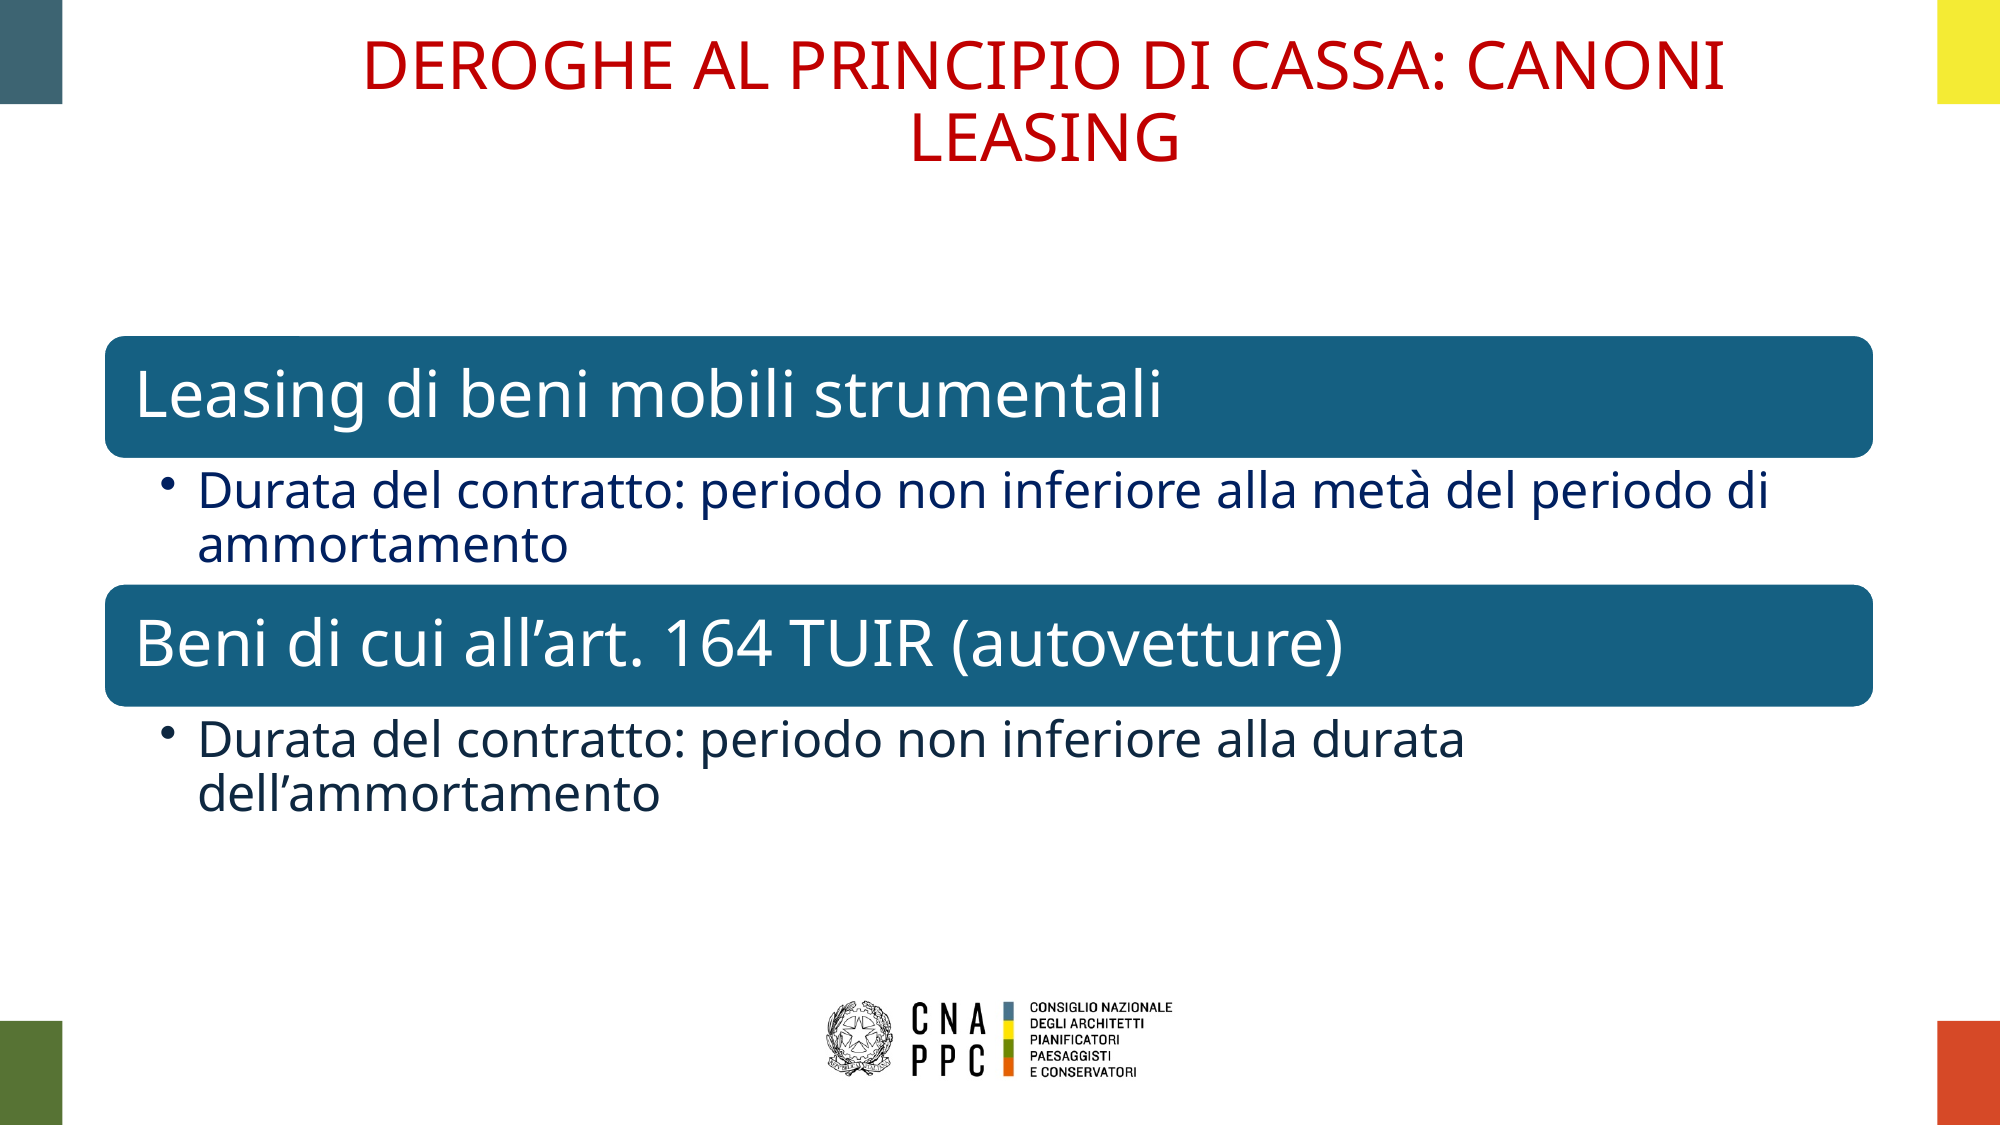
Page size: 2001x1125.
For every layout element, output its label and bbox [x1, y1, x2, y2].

text_box [0, 0, 2000, 1125]
